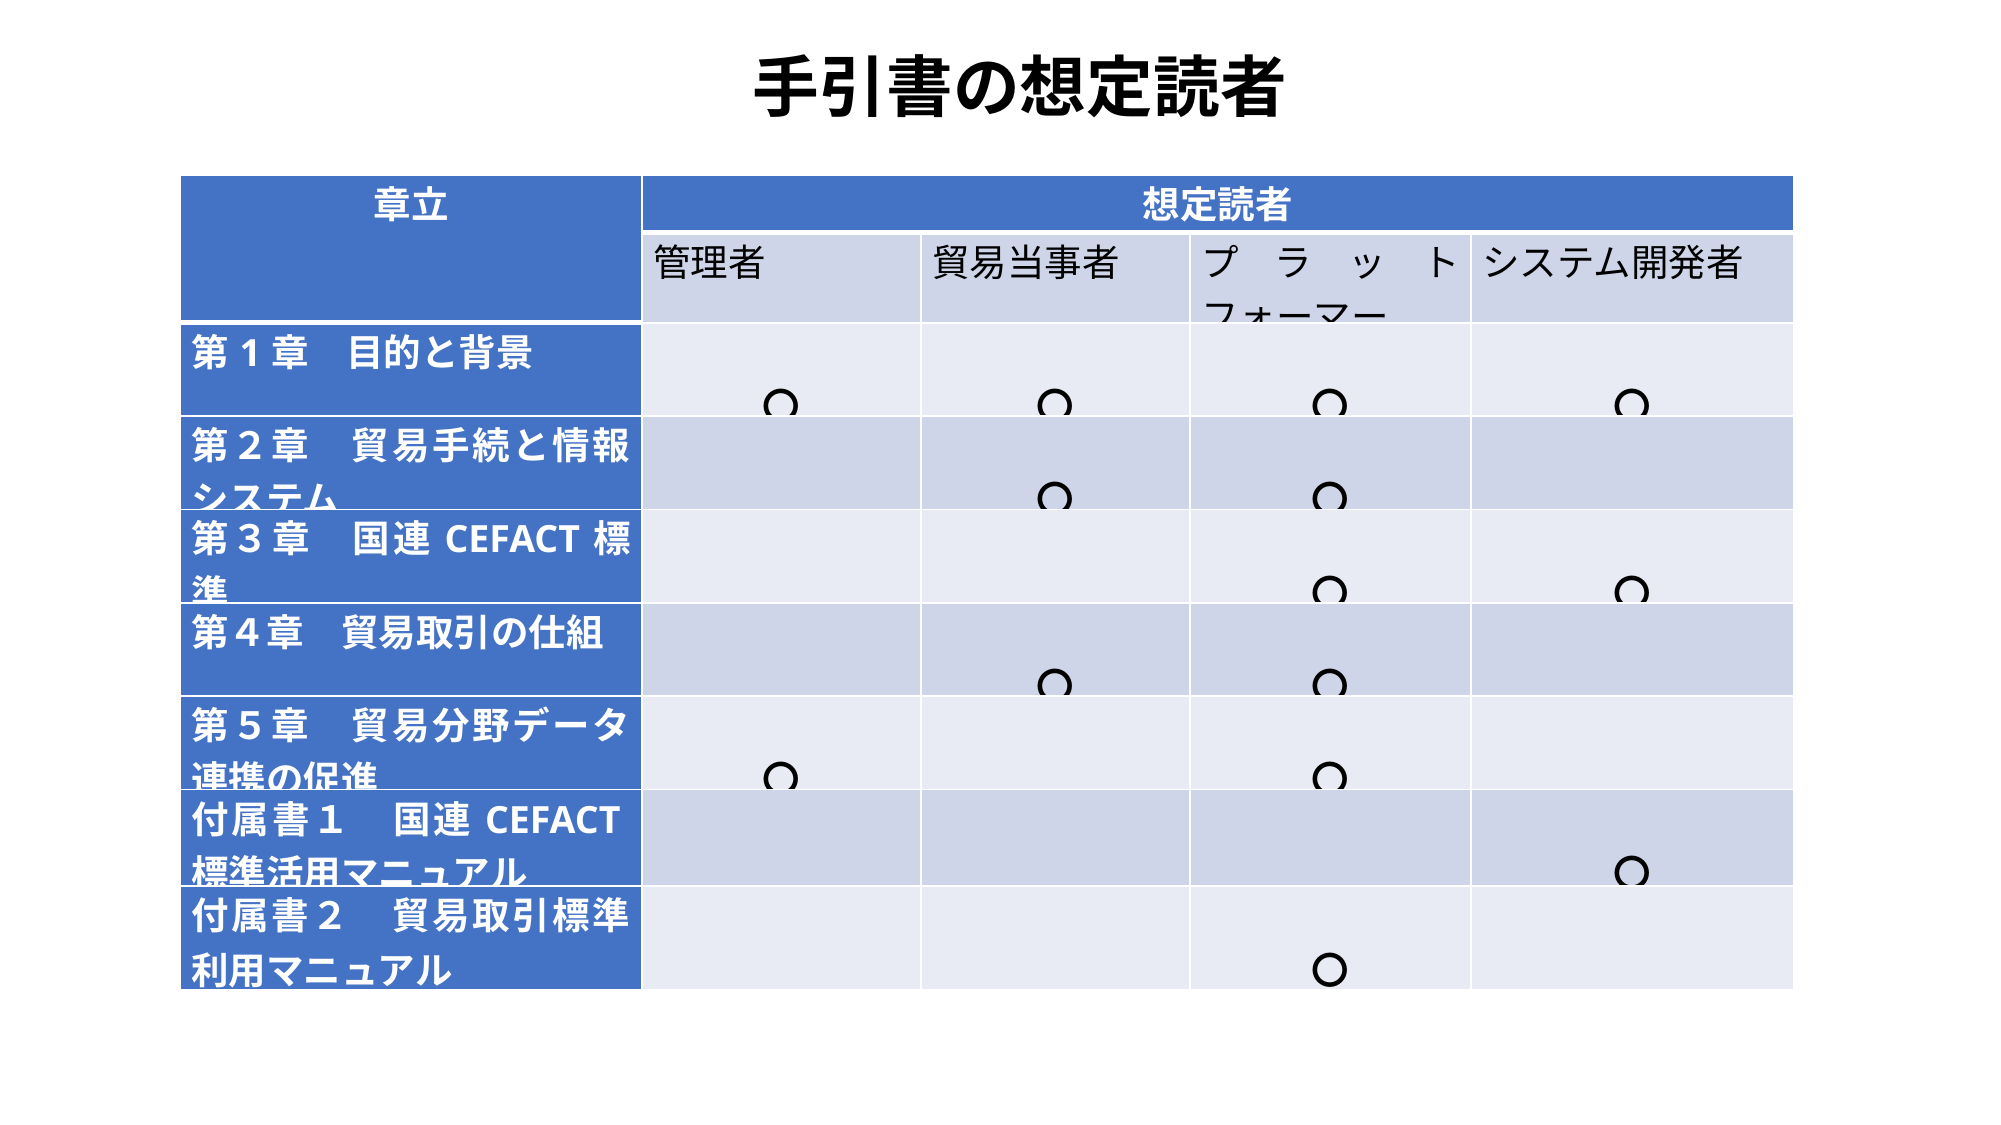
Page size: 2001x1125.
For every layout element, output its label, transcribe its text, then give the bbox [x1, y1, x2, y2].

table_cell 第２章 貿易手続と情報システム [181, 417, 641, 509]
table_cell 付属書１ 国連CEFACT標準活用マニュアル [181, 790, 641, 885]
table_cell [643, 790, 920, 885]
table_cell [1472, 887, 1793, 989]
table_cell 貿易当事者 [922, 235, 1189, 322]
table_cell [643, 887, 920, 989]
table_cell 第３章 国連CEFACT標準 [181, 510, 641, 602]
table_cell [643, 604, 920, 695]
table_cell 〇 [1472, 324, 1793, 415]
table_cell 付属書２ 貿易取引標準利用マニュアル [181, 887, 641, 989]
table_cell システム開発者 [1472, 235, 1793, 322]
table_cell 〇 [1472, 790, 1793, 885]
table_cell [643, 417, 920, 509]
table_cell [1472, 417, 1793, 509]
table_cell 〇 [1191, 604, 1470, 695]
table_cell 〇 [922, 417, 1189, 509]
table_header 想定読者 [643, 176, 1793, 230]
table_cell 〇 [643, 324, 920, 415]
table_cell [922, 790, 1189, 885]
table_cell 〇 [1191, 887, 1470, 989]
table_cell [922, 510, 1189, 602]
table_cell [643, 510, 920, 602]
table_header 章立 [181, 176, 641, 320]
table_cell 〇 [643, 697, 920, 789]
table_cell 管理者 [643, 235, 920, 322]
table_cell 〇 [922, 604, 1189, 695]
table_cell [922, 887, 1189, 989]
table_cell 〇 [1472, 510, 1793, 602]
table_cell [922, 697, 1189, 789]
text_box 手引書の想定読者 [307, 37, 1733, 133]
table_cell 〇 [1191, 697, 1470, 789]
table_cell 〇 [1191, 417, 1470, 509]
table_cell 第４章 貿易取引の仕組 [181, 604, 641, 695]
table_cell [1472, 604, 1793, 695]
table_cell 〇 [1191, 324, 1470, 415]
table_cell 第1章 目的と背景 [181, 325, 641, 415]
table_cell プラットフォーマー [1191, 235, 1470, 322]
table_cell [1191, 790, 1470, 885]
table_cell 〇 [1191, 510, 1470, 602]
table_cell 第５章 貿易分野データ連携の促進 [181, 697, 641, 789]
table_cell 〇 [922, 324, 1189, 415]
table_cell [1472, 697, 1793, 789]
